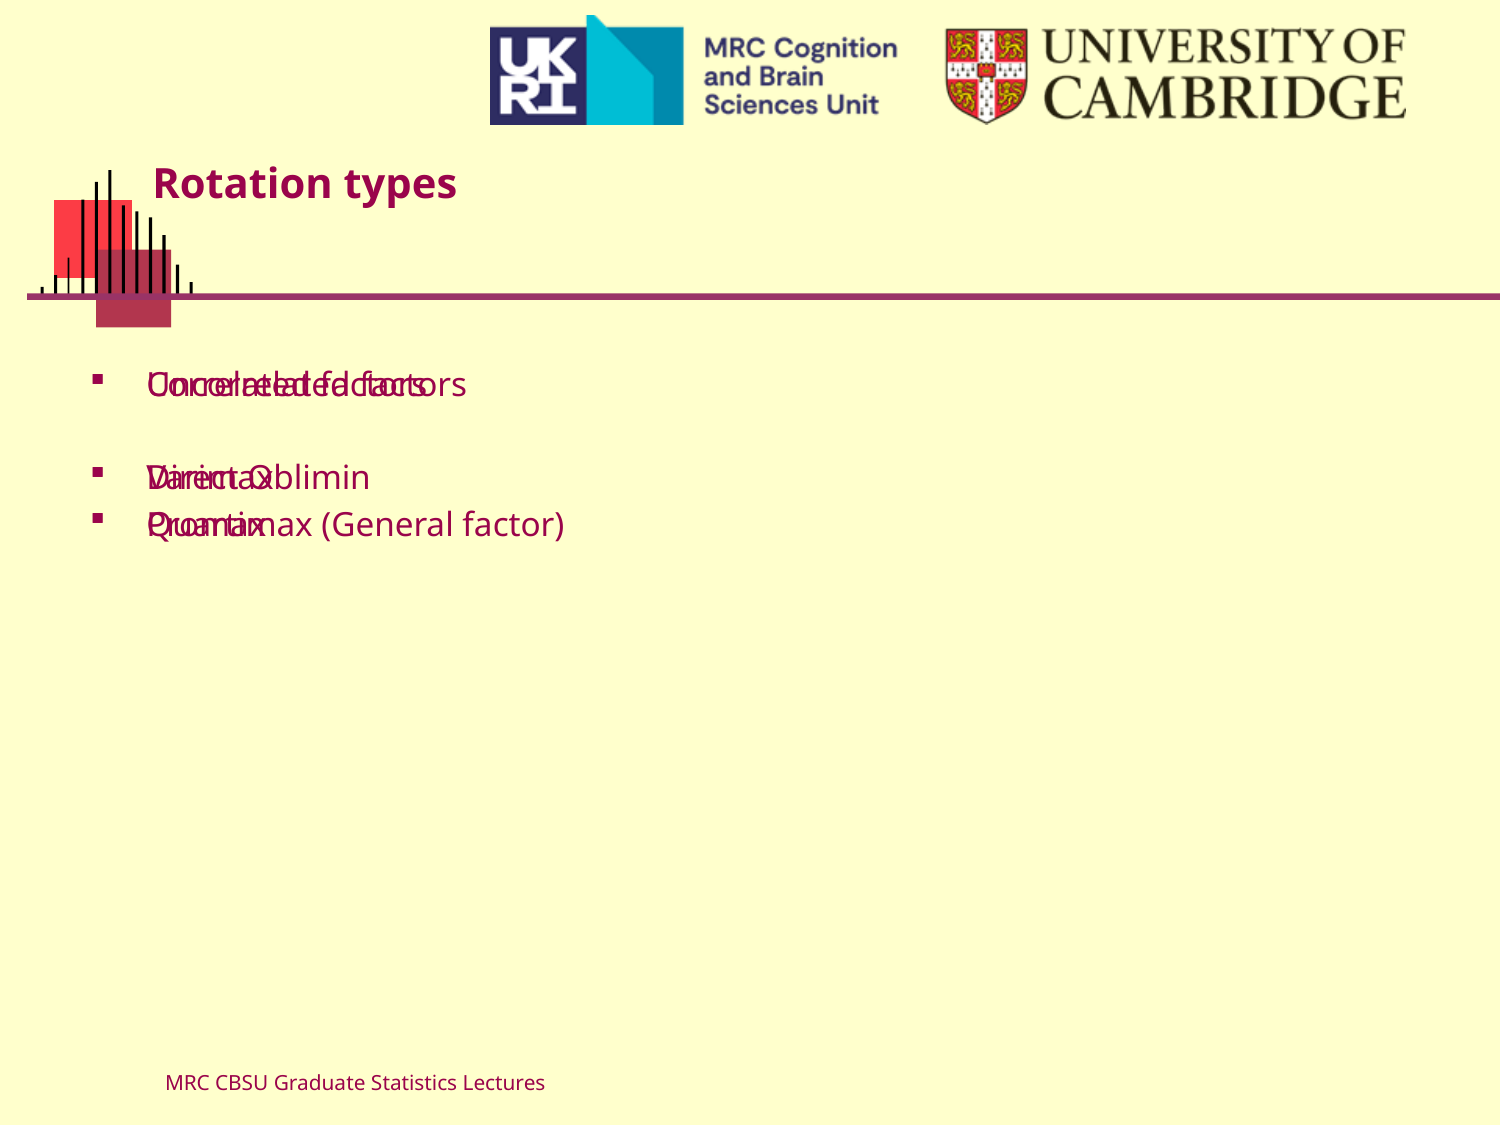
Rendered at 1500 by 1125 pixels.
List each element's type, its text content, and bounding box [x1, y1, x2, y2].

footer MRC CBSU Graduate Statistics Lectures [149, 1062, 988, 1101]
picture [490, 15, 1406, 125]
list Correlated factors Direct Oblimin Promax [75, 262, 1425, 1038]
title Rotation types [137, 137, 988, 233]
